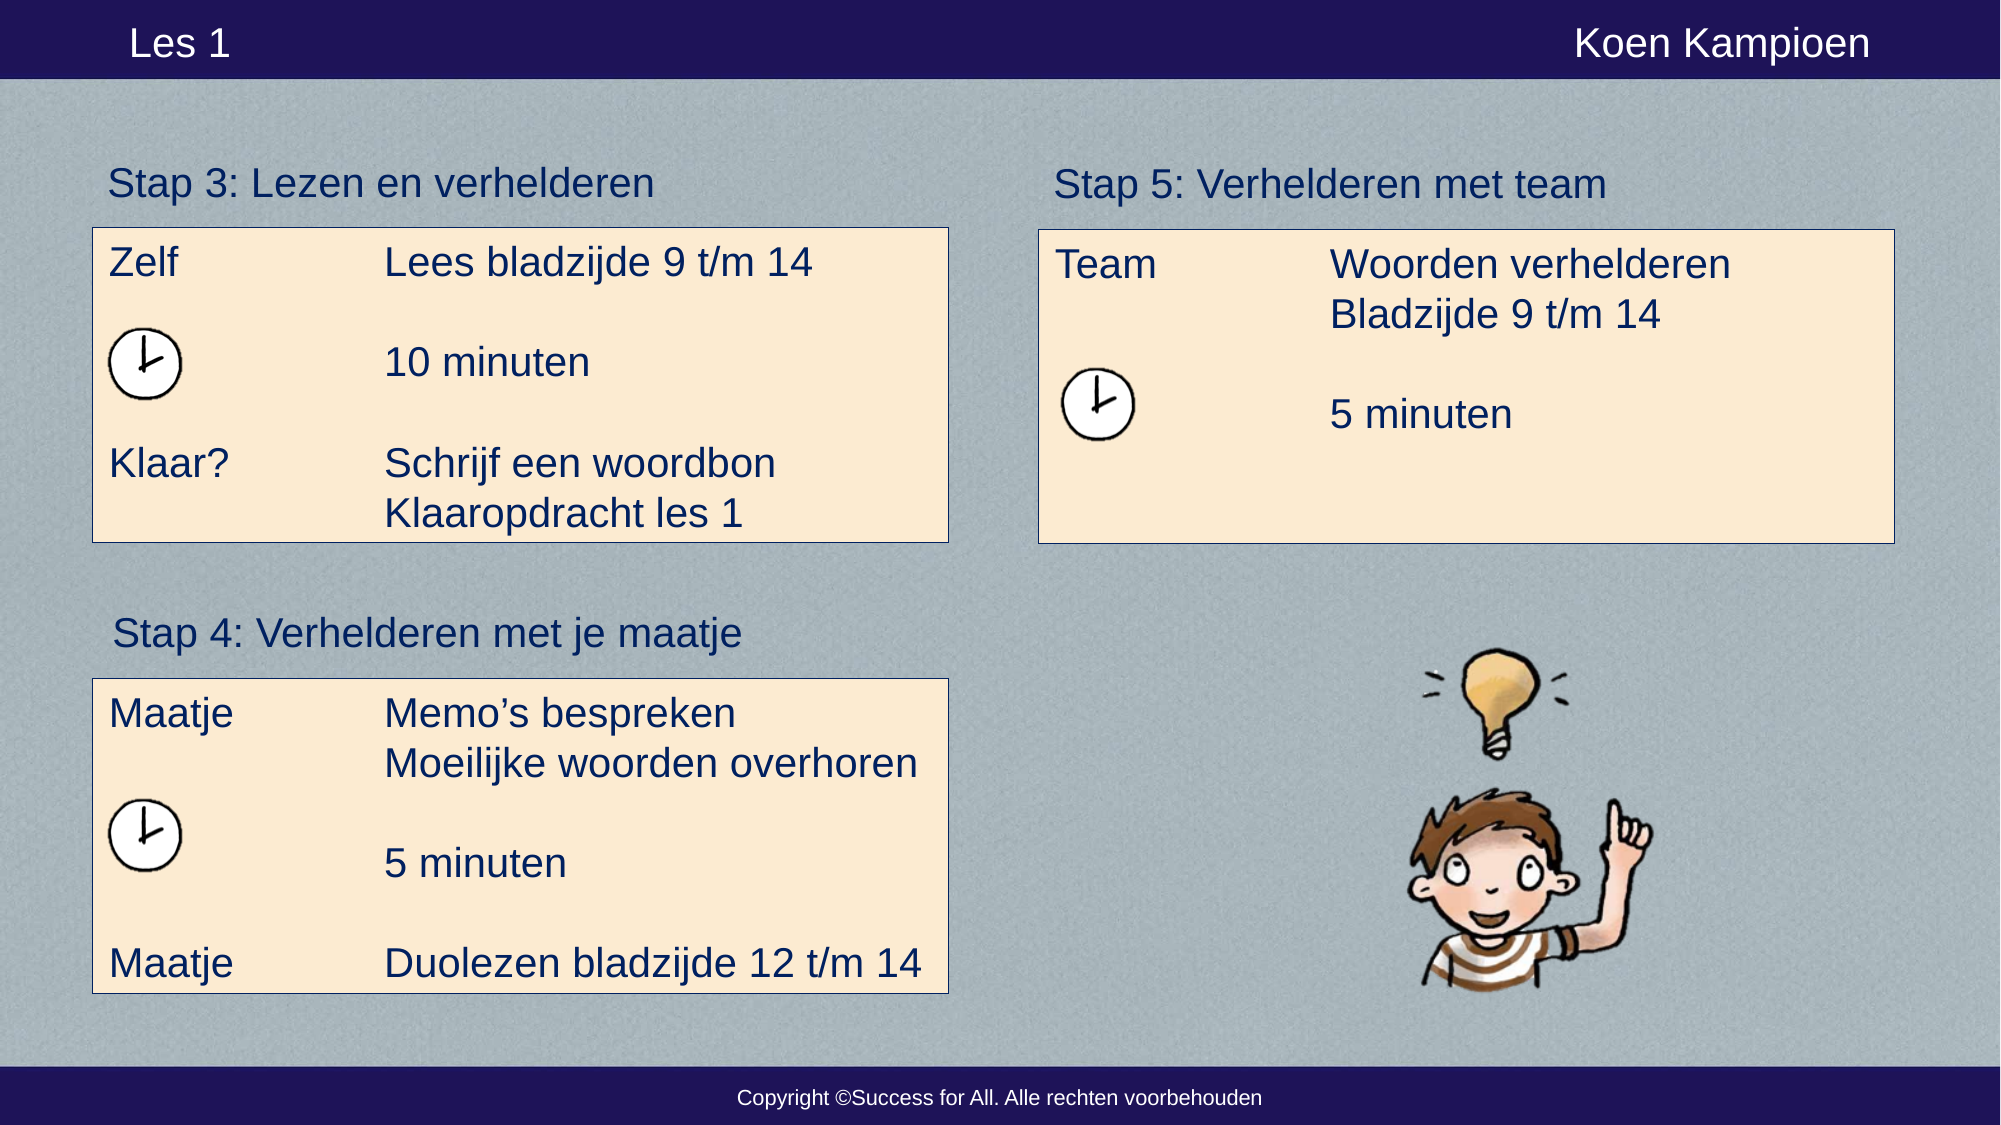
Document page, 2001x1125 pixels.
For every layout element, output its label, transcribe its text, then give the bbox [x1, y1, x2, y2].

picture [0, 0, 2001, 1125]
text_box Maatje Memo’s bespreken Moeilijke woorden overhoren 5 minuten Maatje Duolezen bladzijde 12 t/m 14 [92, 678, 949, 994]
text_box Team Woorden verhelderen Bladzijde 9 t/m 14 5 minuten [1038, 229, 1895, 544]
text_box Stap 3: Lezen en verhelderen [92, 148, 885, 214]
text_box Stap 4: Verhelderen met je maatje [63, 598, 949, 664]
text_box Les 1 [114, 8, 354, 73]
text_box Zelf Lees bladzijde 9 t/m 14 10 minuten Klaar? Schrijf een woordbon Klaaropdracht les 1 [92, 227, 949, 543]
text_box Koen Kampioen [999, 8, 1886, 73]
text_box Stap 5: Verhelderen met team [1038, 149, 1877, 215]
text_box Copyright ©Success for All. Alle rechten voorbehouden [0, 1076, 2000, 1125]
